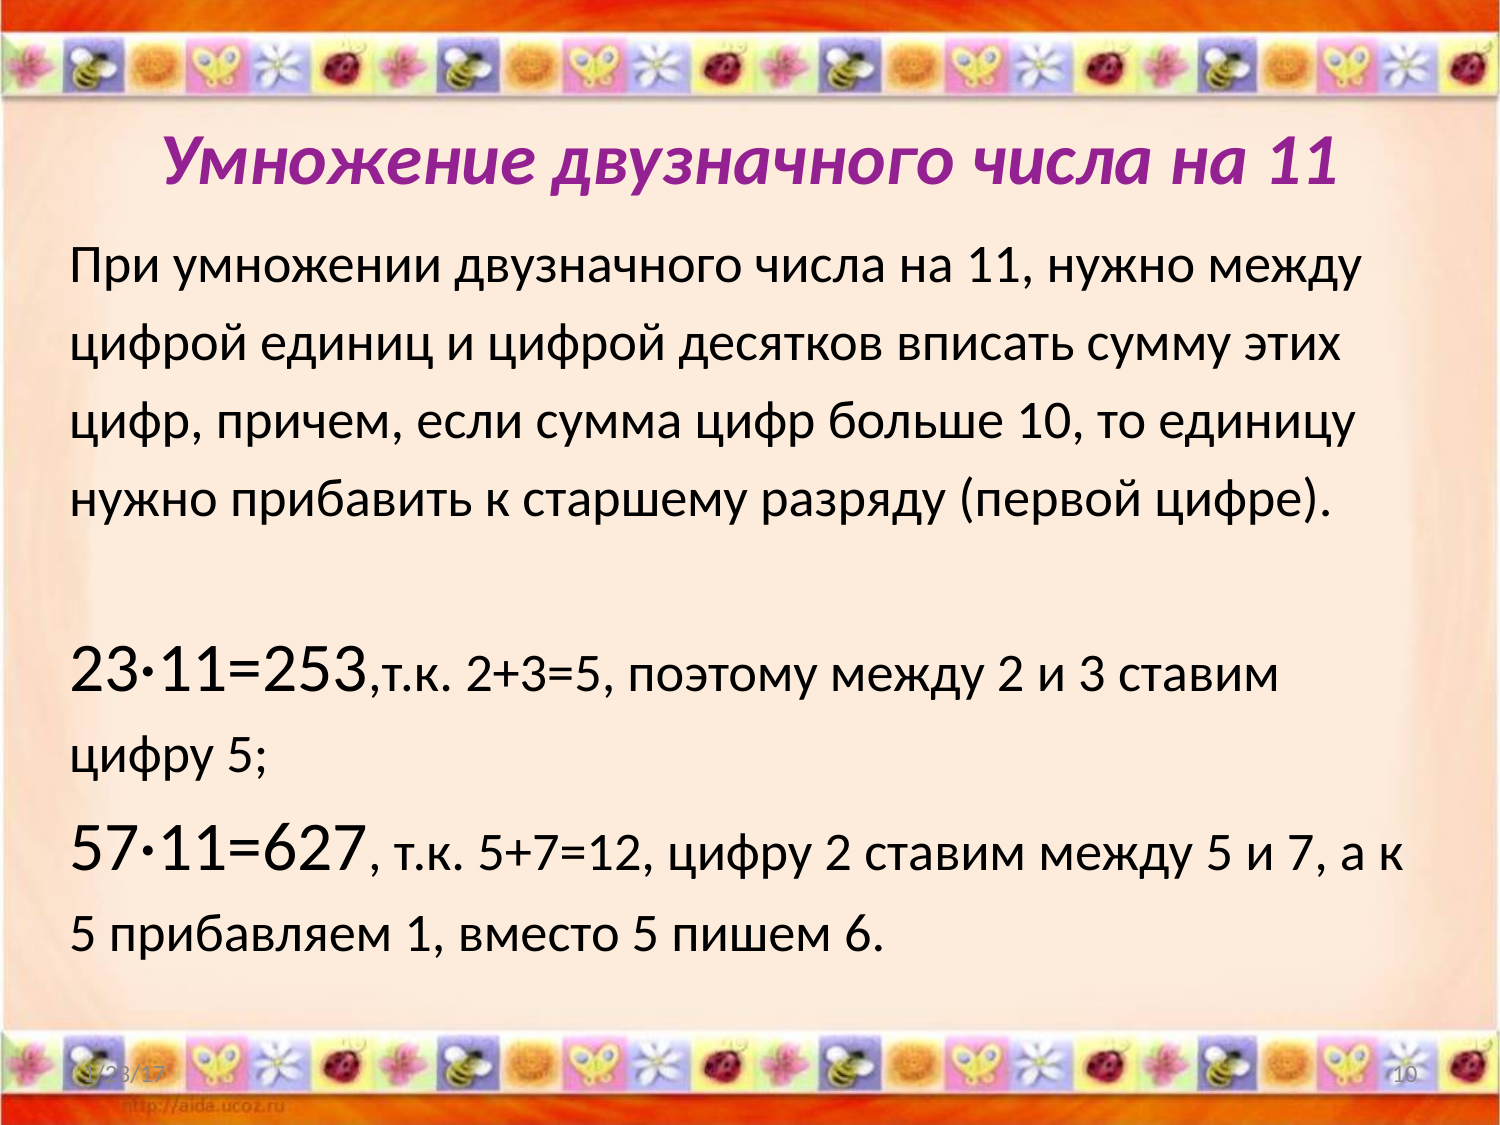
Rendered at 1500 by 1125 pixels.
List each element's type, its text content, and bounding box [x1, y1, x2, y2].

text_box 1/23/17 [75, 1050, 425, 1095]
list При умножении двузначного числа на 11, нужно между цифрой единиц и цифрой десятков вписать сумму этих цифр, причем, если сумма цифр больше 10, то единицу нужно прибавить к старшему разряду (первой цифре). 23·11=253,т.к. 2+3=5, поэтому между 2 и 3 ставим цифру 5; 57·11=627, т.к. 5+7=12, цифру 2 ставим между 5 и 7, а к 5 прибавляем 1, вместо 5 пишем 6. [61, 206, 1439, 1004]
slide_number 10 [1381, 1050, 1426, 1096]
picture [0, 0, 1500, 1125]
title Умножение двузначного числа на 11 [74, 61, 1426, 206]
